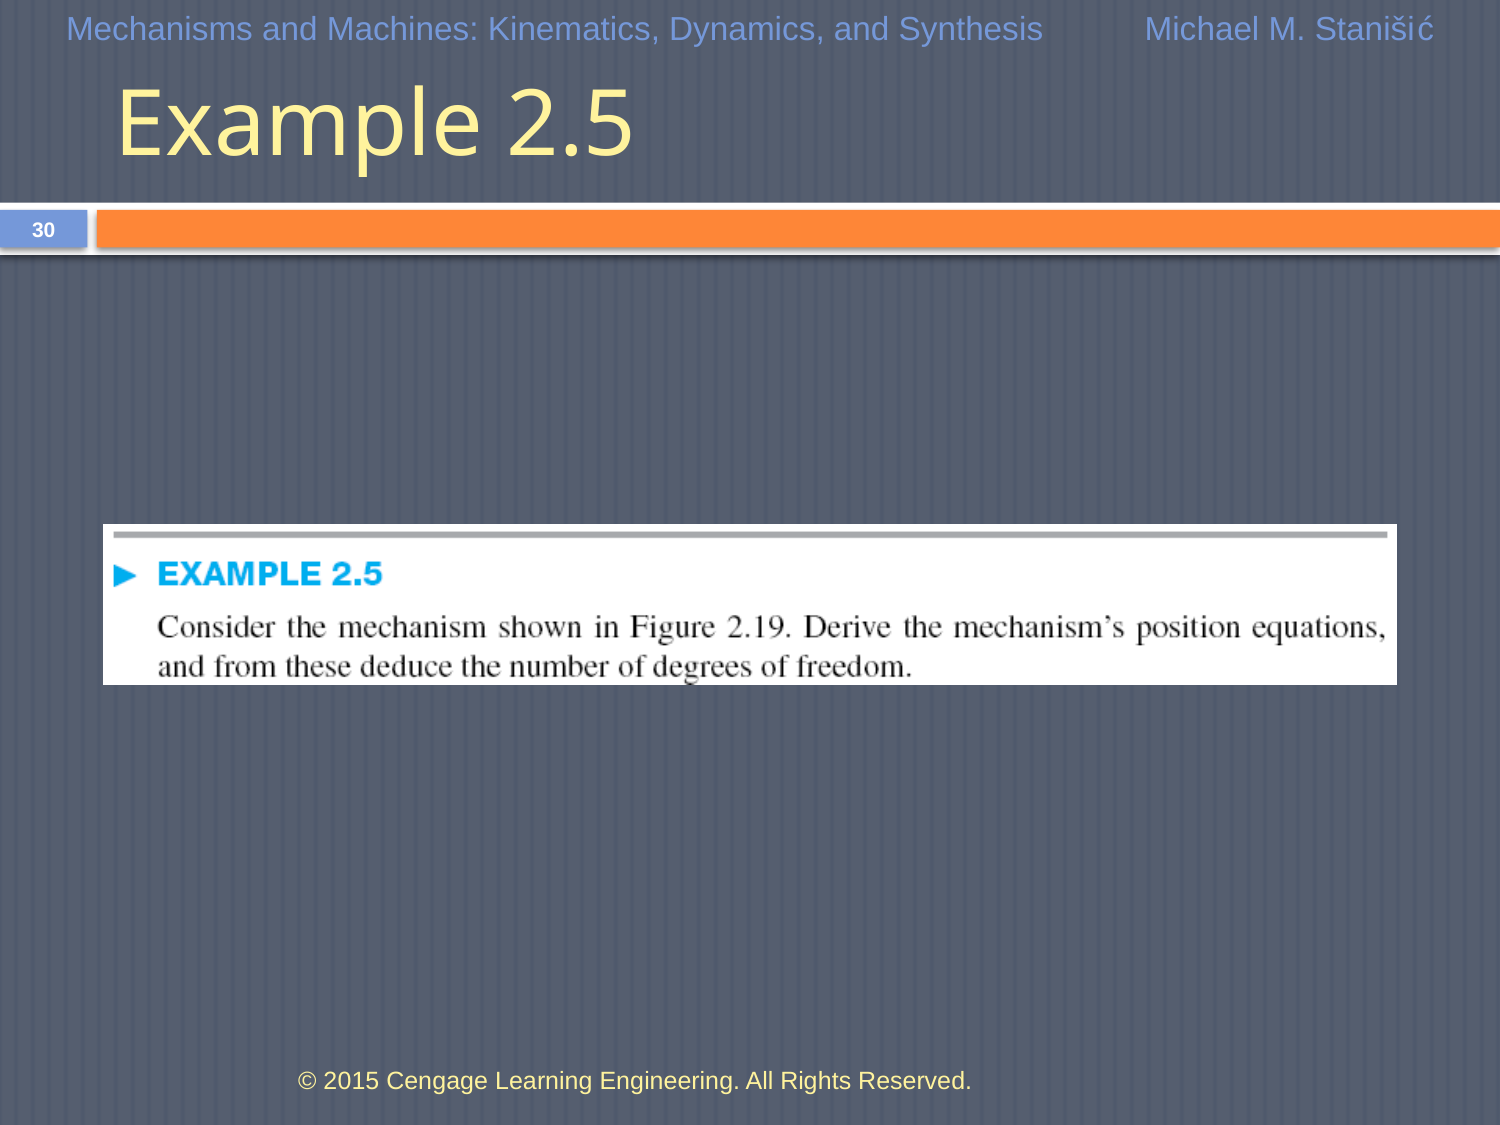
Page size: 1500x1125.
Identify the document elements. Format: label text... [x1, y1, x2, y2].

slide_number 30 [0, 208, 88, 249]
title Example 2.5 [99, 55, 1438, 201]
picture [103, 524, 1397, 685]
text_box Mechanisms and Machines: Kinematics, Dynamics, and Synthesis Michael M. Stanišić [0, 0, 1500, 55]
footer © 2015 Cengage Learning Engineering. All Rights Reserved. [106, 1050, 996, 1110]
